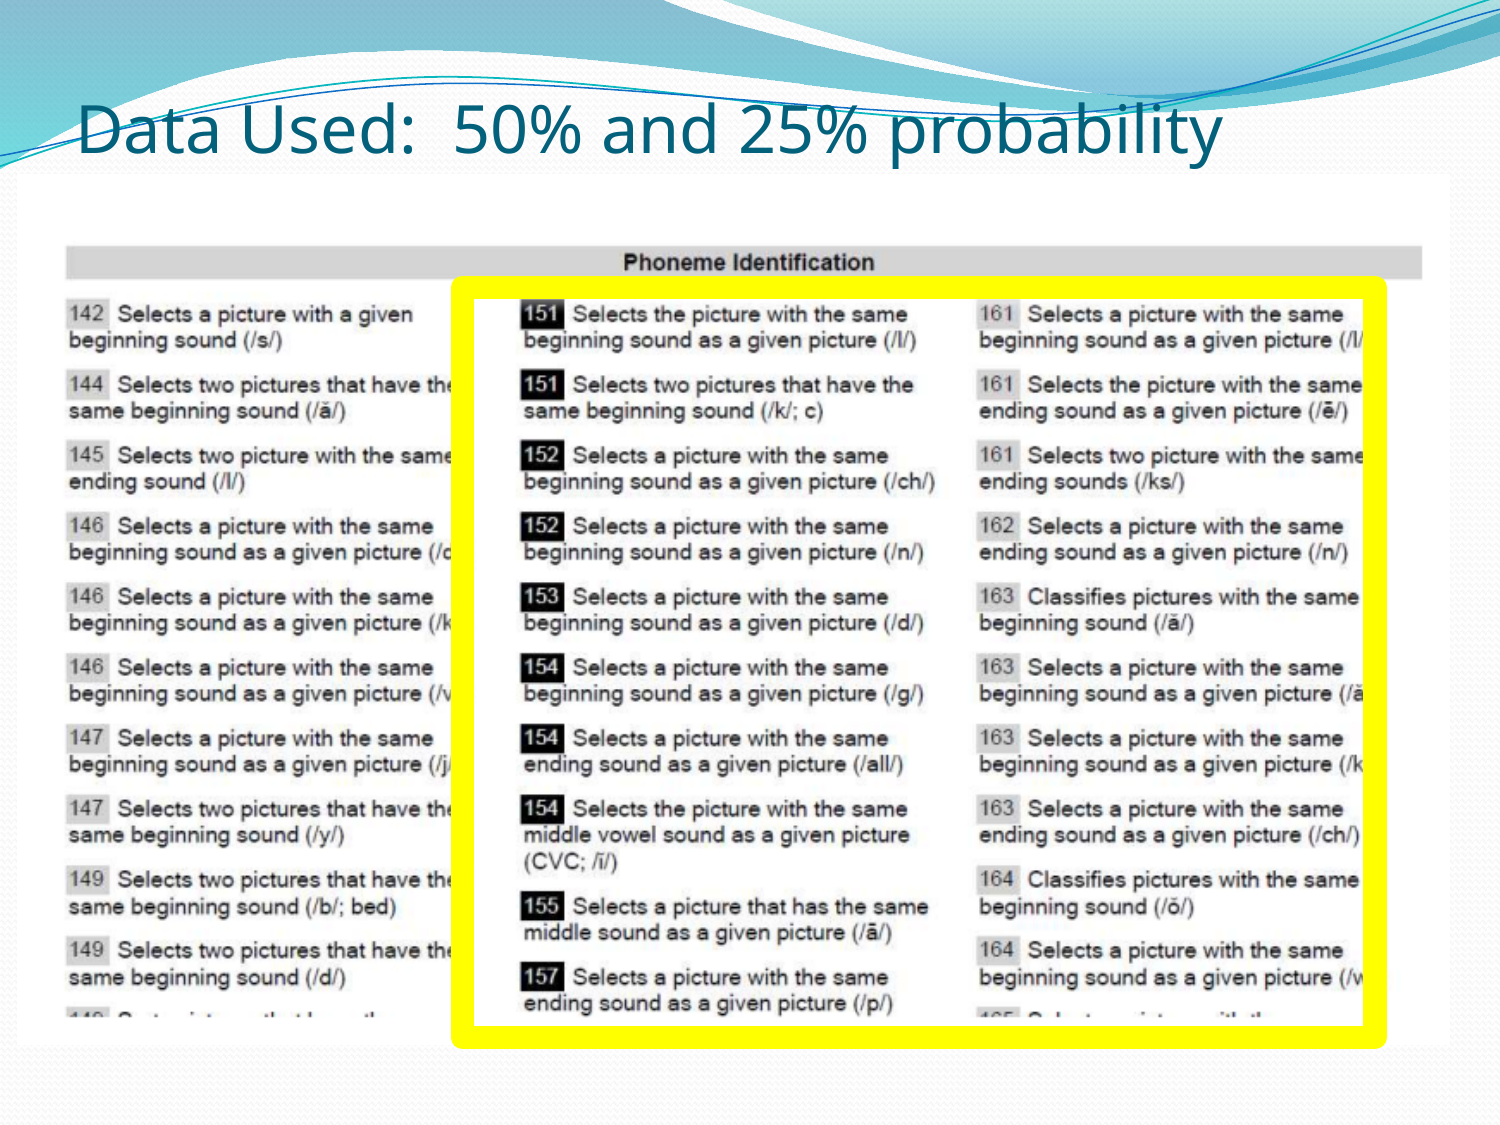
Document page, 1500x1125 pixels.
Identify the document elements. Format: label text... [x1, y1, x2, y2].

title Data Used: 50% and 25% probability [75, 0, 1375, 168]
picture [16, 174, 1451, 1045]
